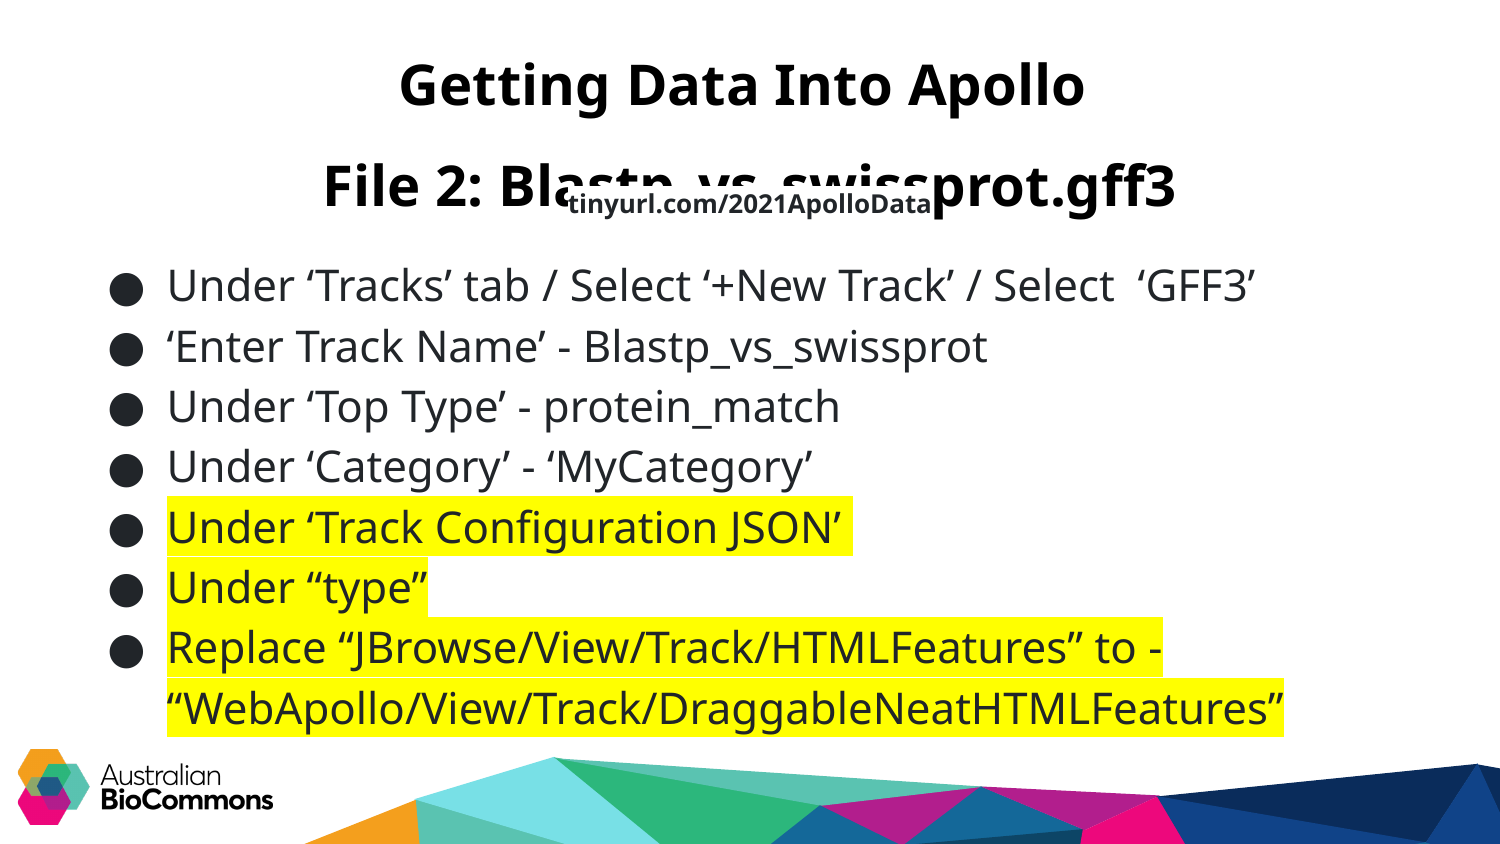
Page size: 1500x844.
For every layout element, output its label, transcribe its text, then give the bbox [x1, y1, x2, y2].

picture [17, 749, 273, 825]
text_box tinyurl.com/2021ApolloData [0, 138, 1500, 235]
text_box Getting Data Into Apollo File 2: Blastp_vs_swissprot.gff3 [0, 235, 1500, 334]
text_box Getting Data Into Apollo File 2: Blastp_vs_swissprot.gff3 [0, 0, 1500, 138]
text_box Under ‘Tracks’ tab / Select ‘+New Track’ / Select ‘GFF3’ ‘Enter Track Name’ - Blastp_vs_swissprot Under ‘Top Type’ - protein_match Under ‘Category’ - ‘MyCategory’ Under ‘Track Configuration JSON’ Under “type” Replace “JBrowse/View/Track/HTMLFeatures” to - “WebApollo/View/Track/DraggableNeatHTMLFeatures” [76, 334, 1450, 748]
